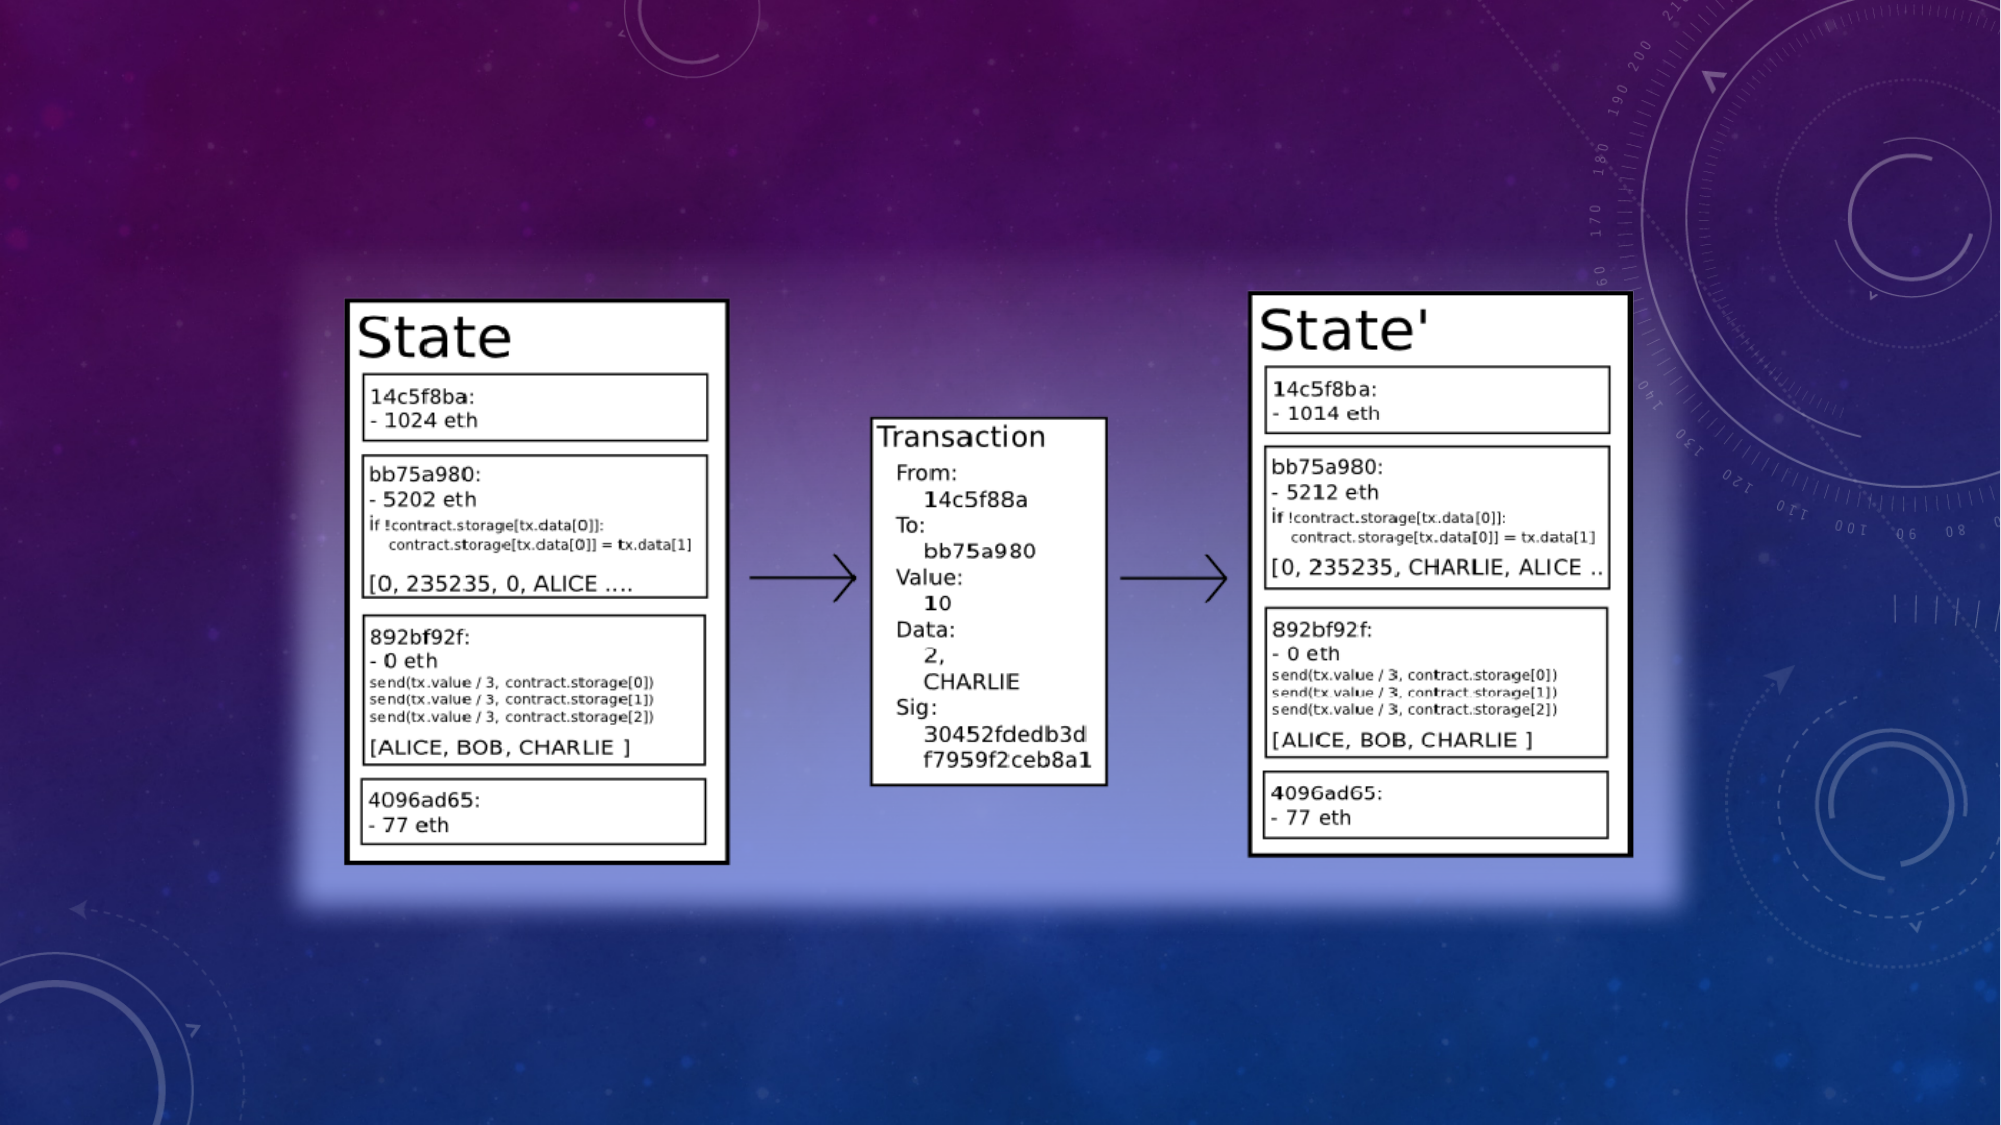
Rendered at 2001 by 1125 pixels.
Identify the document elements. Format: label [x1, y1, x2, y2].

list [270, 221, 1709, 934]
picture [0, 0, 2001, 1125]
